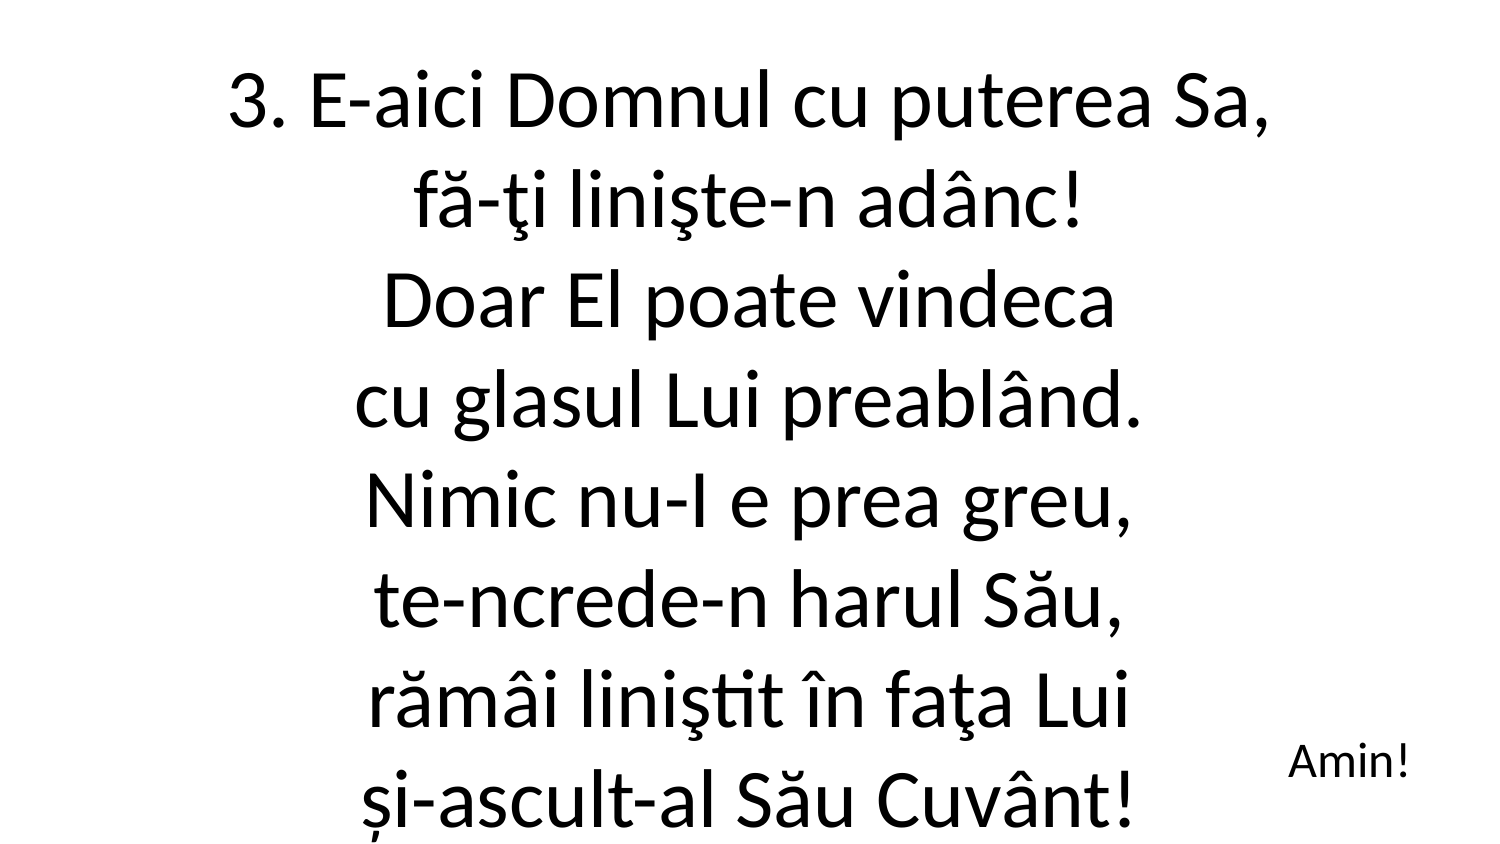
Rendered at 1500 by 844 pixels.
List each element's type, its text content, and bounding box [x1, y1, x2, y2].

text_box 3. E-aici Domnul cu puterea Sa, fă-ţi linişte-n adânc! Doar El poate vindeca cu glasul Lui preablând. Nimic nu-I e prea greu, te-ncrede-n harul Său, rămâi liniştit în faţa Lui și-ascult-al Său Cuvânt! [211, 0, 1289, 844]
text_box Amin! [1273, 674, 1427, 795]
